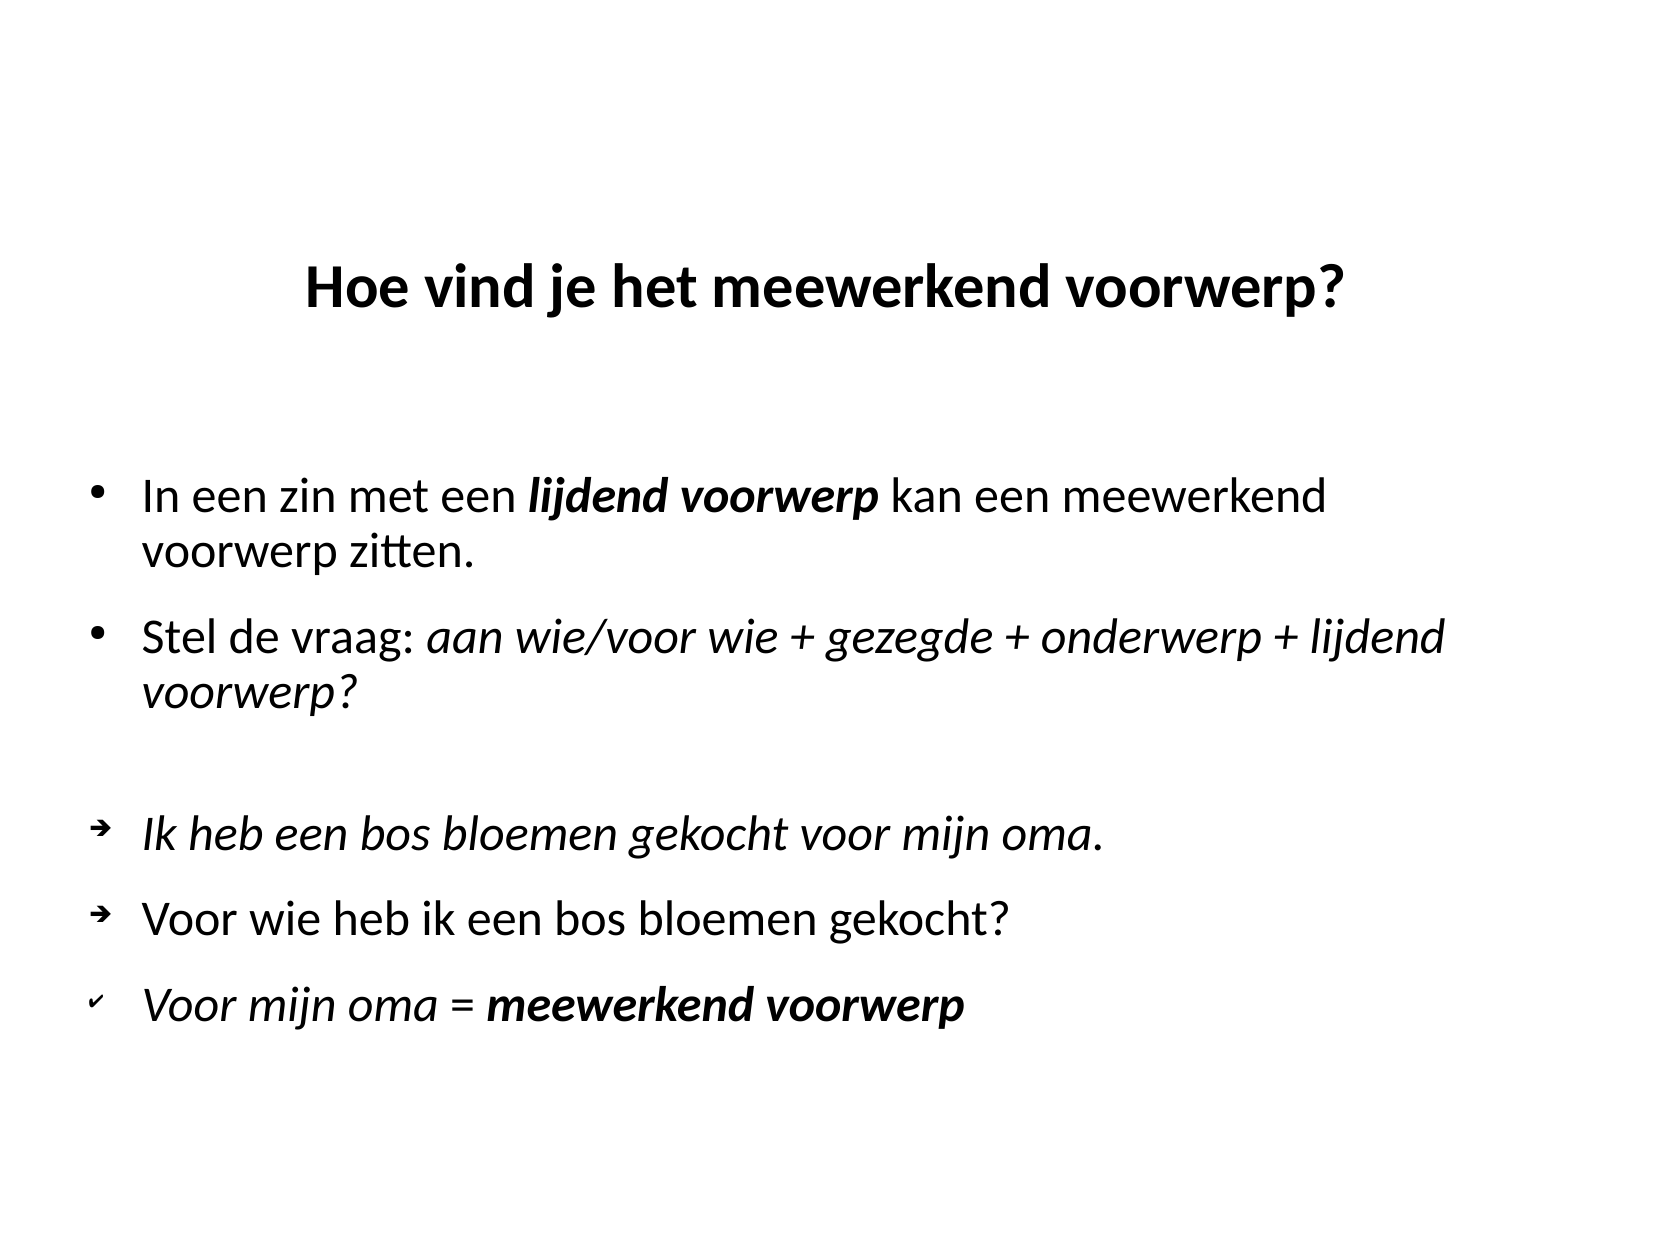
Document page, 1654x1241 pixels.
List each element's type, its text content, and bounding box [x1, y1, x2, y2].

title Hoe vind je het meewerkend voorwerp? [82, 183, 1571, 391]
list In een zin met een lijdend voorwerp kan een meewerkend voorwerp zitten. Stel de vraag: aan wie/voor wie + gezegde + onderwerp + lijdend voorwerp? Ik heb een bos bloemen gekocht voor mijn oma. Voor wie heb ik een bos bloemen gekocht? Voor mijn oma = meewerkend voorwerp [70, 278, 1526, 999]
